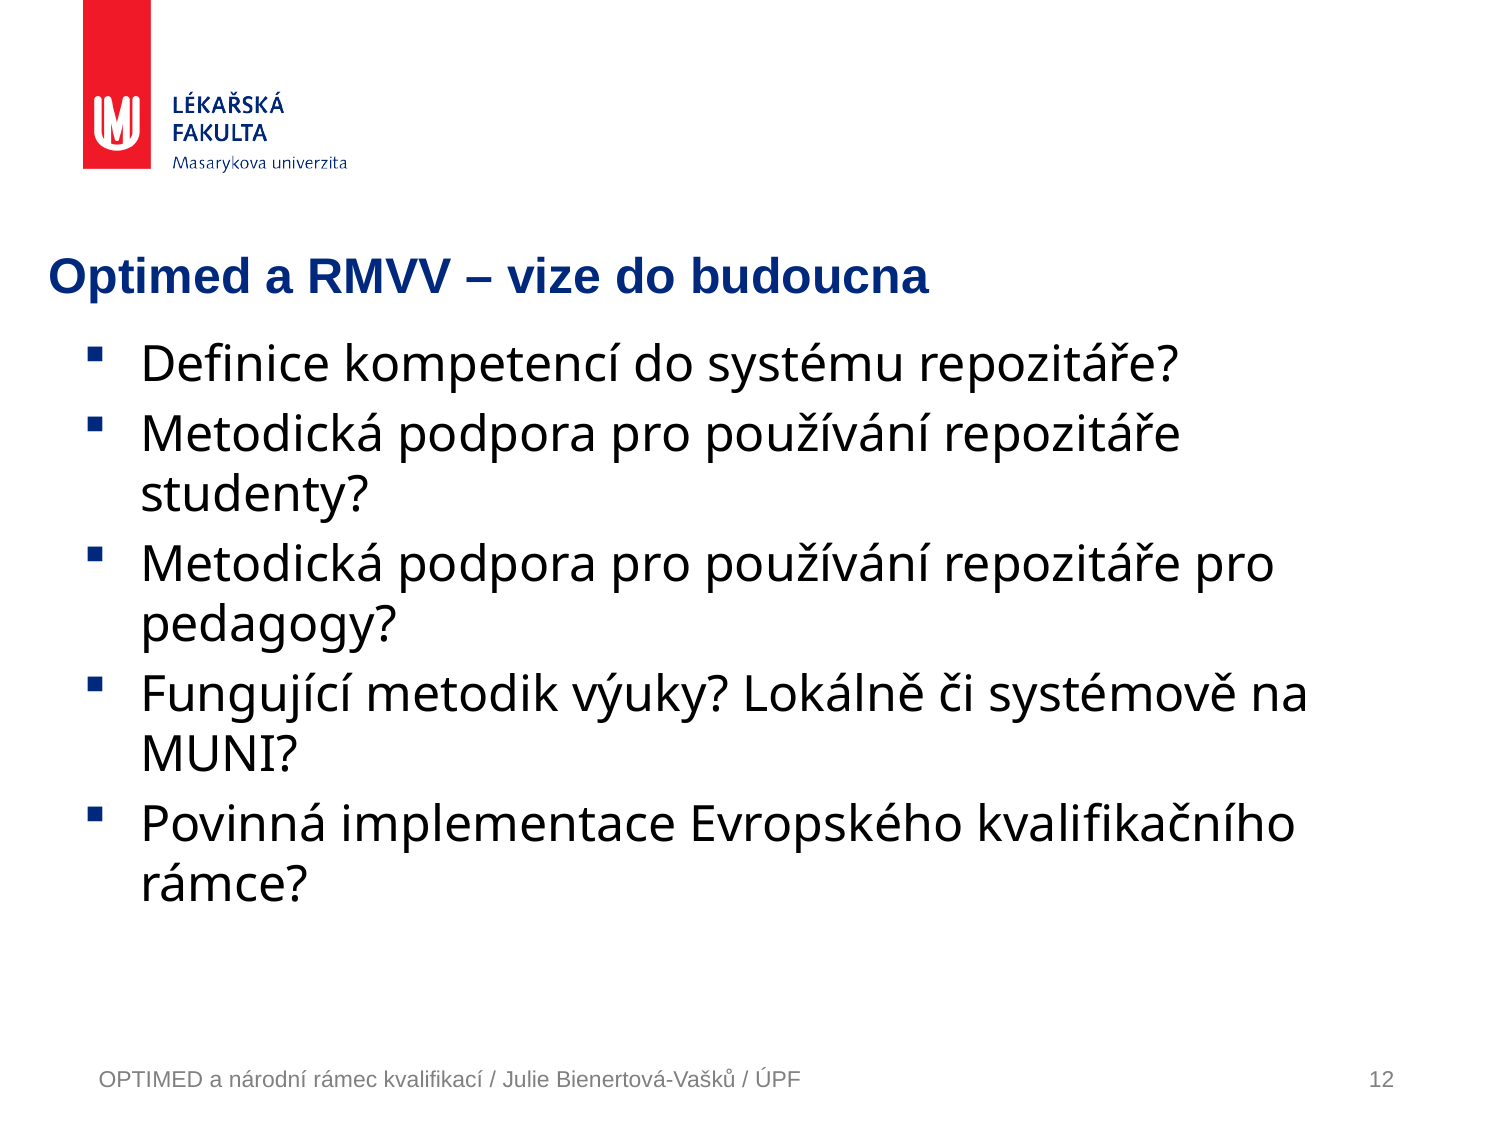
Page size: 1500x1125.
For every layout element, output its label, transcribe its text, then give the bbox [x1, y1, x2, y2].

list Definice kompetencí do systému repozitáře? Metodická podpora pro používání repozitáře studenty? Metodická podpora pro používání repozitáře pro pedagogy? Fungující metodik výuky? Lokálně či systémově na MUNI? Povinná implementace Evropského kvalifikačního rámce? [83, 331, 1410, 1006]
picture [83, 0, 533, 180]
slide_number 12 [1125, 1046, 1410, 1100]
footer OPTIMED a národní rámec kvalifikací / Julie Bienertová-Vašků / ÚPF [83, 1046, 1104, 1100]
title Optimed a RMVV – vize do budoucna [48, 204, 1500, 311]
